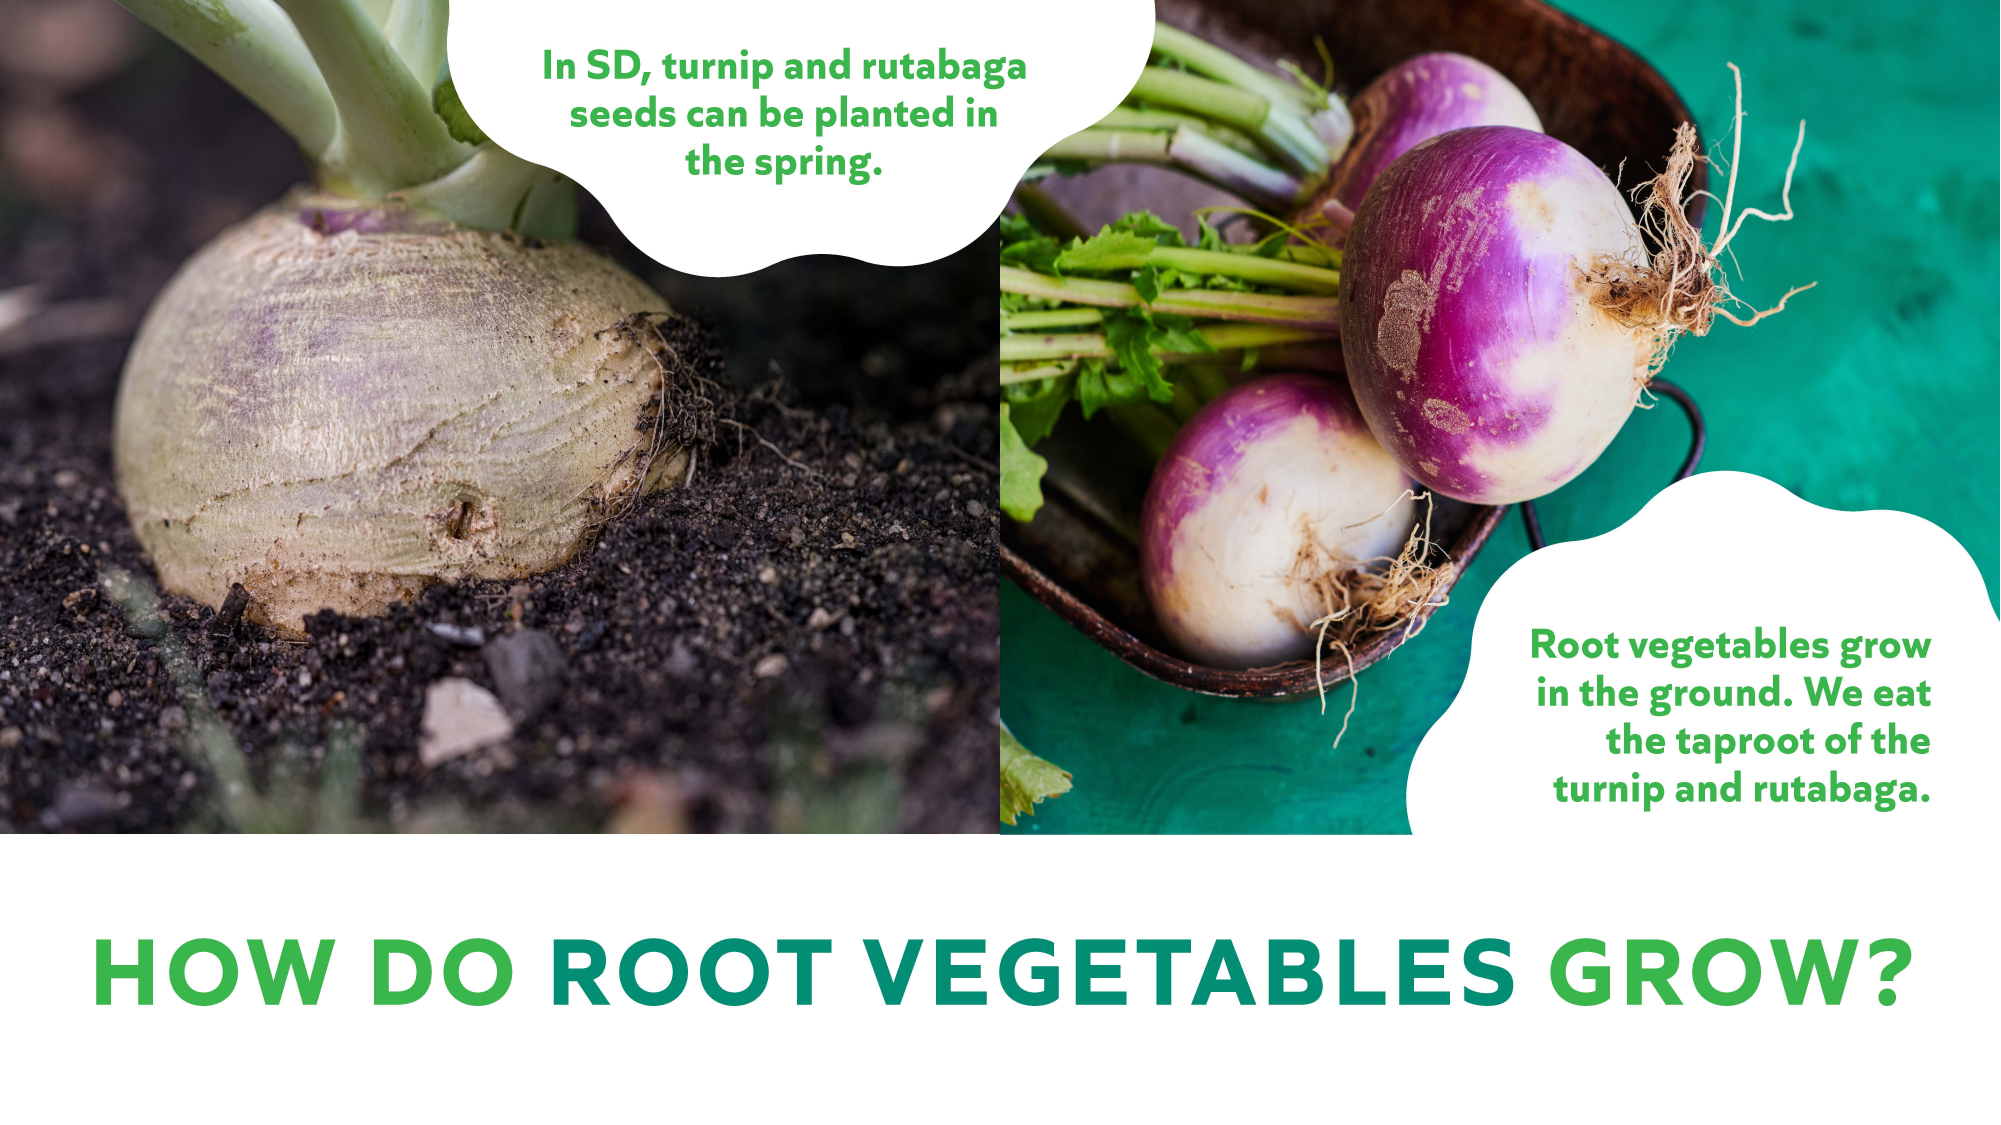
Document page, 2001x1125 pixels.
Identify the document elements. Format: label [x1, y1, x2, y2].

list [0, 0, 2000, 1125]
